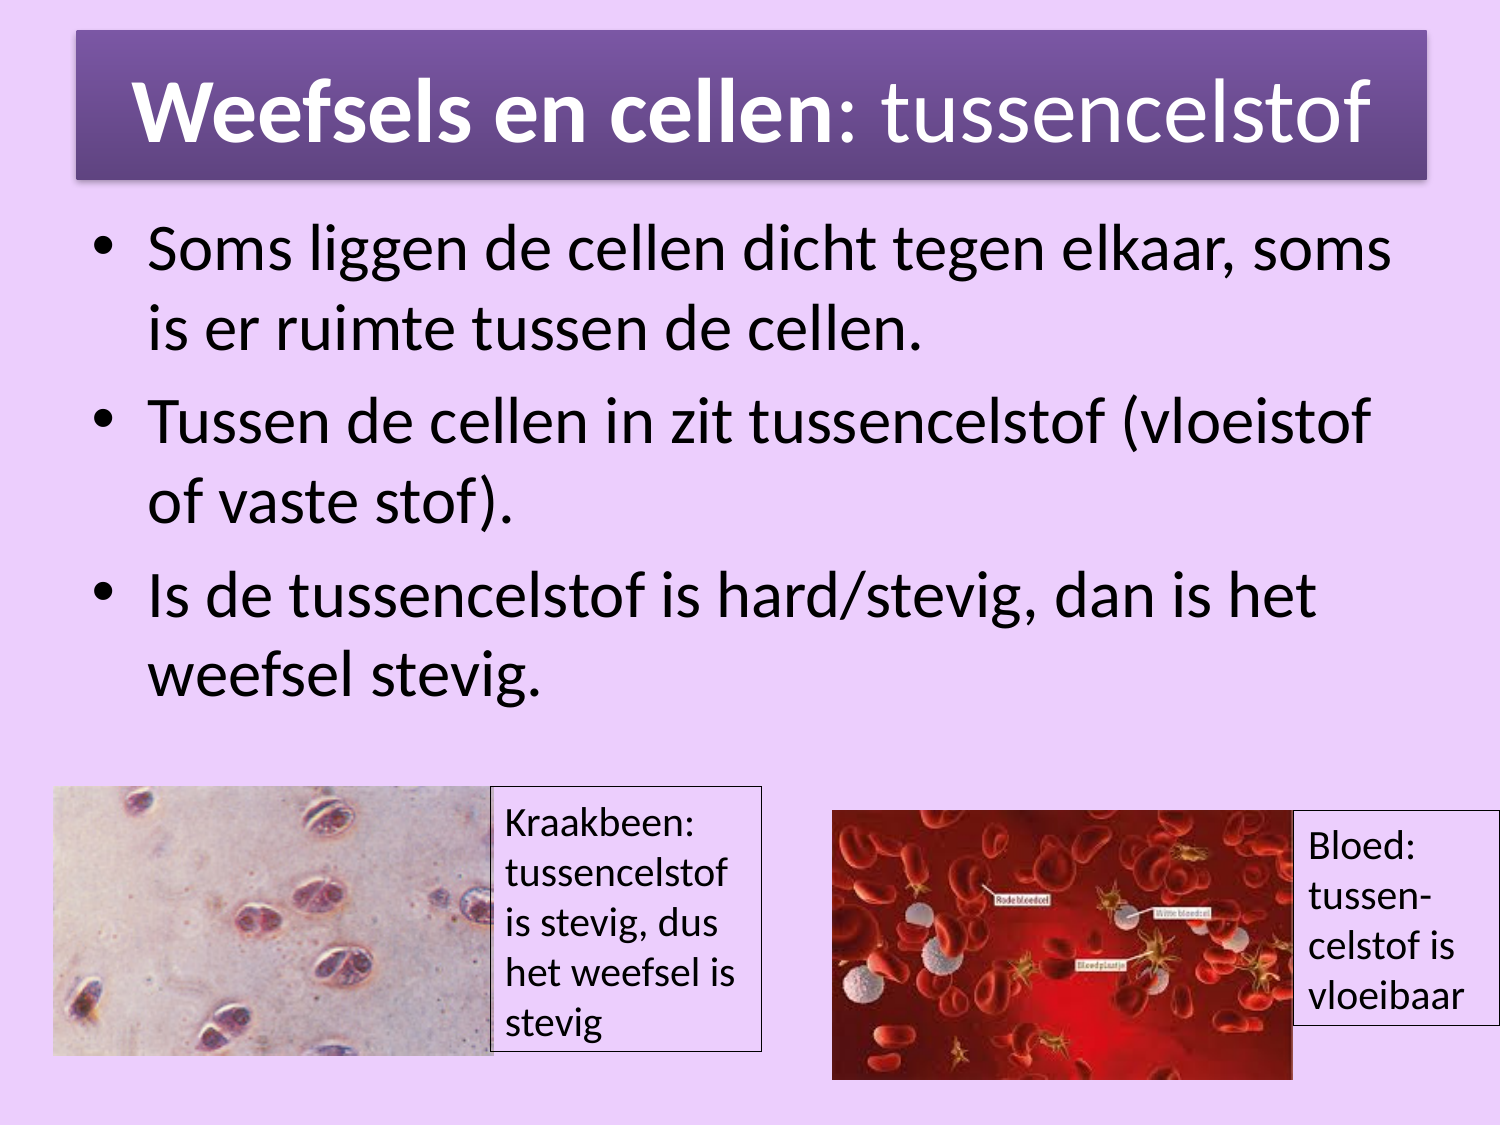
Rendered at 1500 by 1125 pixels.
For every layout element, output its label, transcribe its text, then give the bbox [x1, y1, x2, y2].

picture [832, 810, 1293, 1080]
text_box Bloed: tussen-celstof is vloeibaar [1293, 810, 1500, 1026]
list Soms liggen de cellen dicht tegen elkaar, soms is er ruimte tussen de cellen. Tussen de cellen in zit tussencelstof (vloeistof of vaste stof). Is de tussencelstof is hard/stevig, dan is het weefsel stevig. [76, 196, 1427, 939]
text_box Kraakbeen: tussencelstof is stevig, dus het weefsel is stevig [495, 786, 762, 1052]
title Weefsels en cellen: tussencelstof [76, 30, 1427, 180]
picture [52, 786, 495, 1056]
